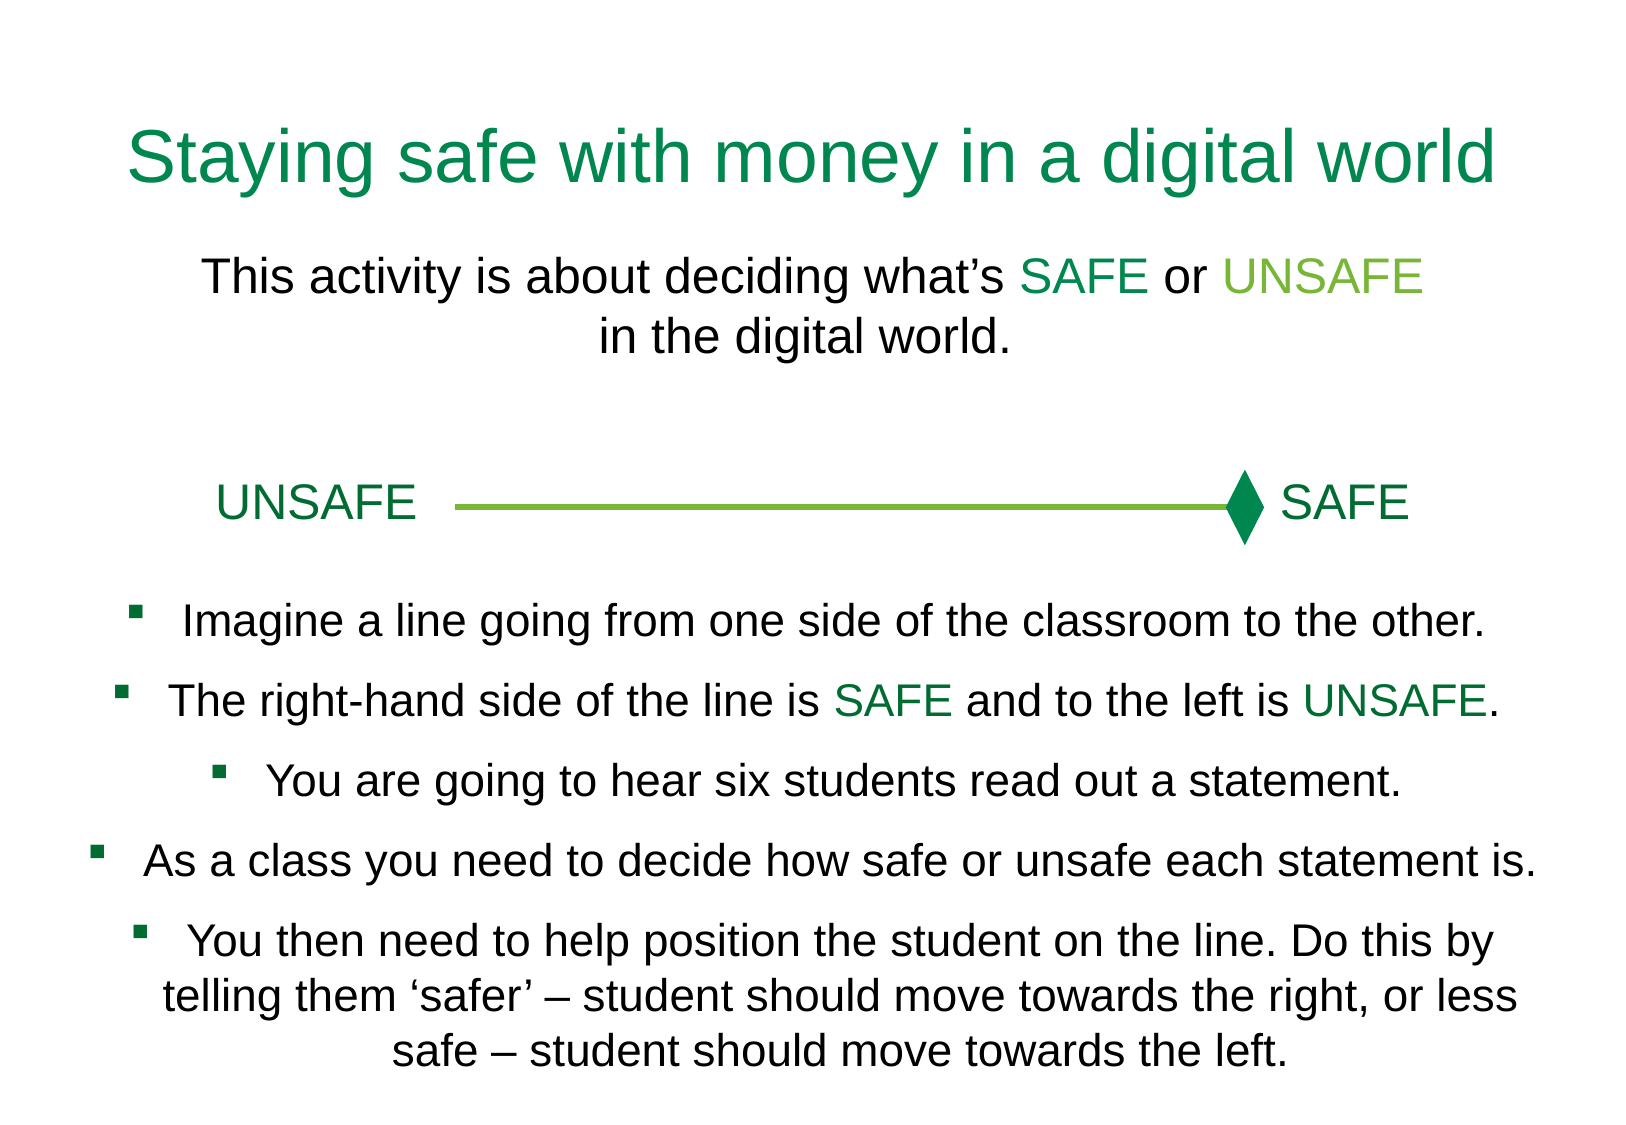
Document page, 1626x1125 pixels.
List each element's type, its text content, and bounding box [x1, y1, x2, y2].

text_box Imagine a line going from one side of the classroom to the other. The right-hand side of the line is SAFE and to the left is UNSAFE. You are going to hear six students read out a statement. As a class you need to decide how safe or unsafe each statement is. You then need to help position the student on the line. Do this by telling them ‘safer’ – student should move towards the right, or less safe – student should move towards the left. [61, 583, 1564, 1083]
text_box This activity is about deciding what’s SAFE or UNSAFE in the digital world. [162, 236, 1463, 371]
title Staying safe with money in a digital world [0, 118, 1625, 199]
text_box SAFE [1265, 462, 1426, 537]
text_box UNSAFE [200, 462, 433, 537]
text_box [1224, 467, 1267, 548]
